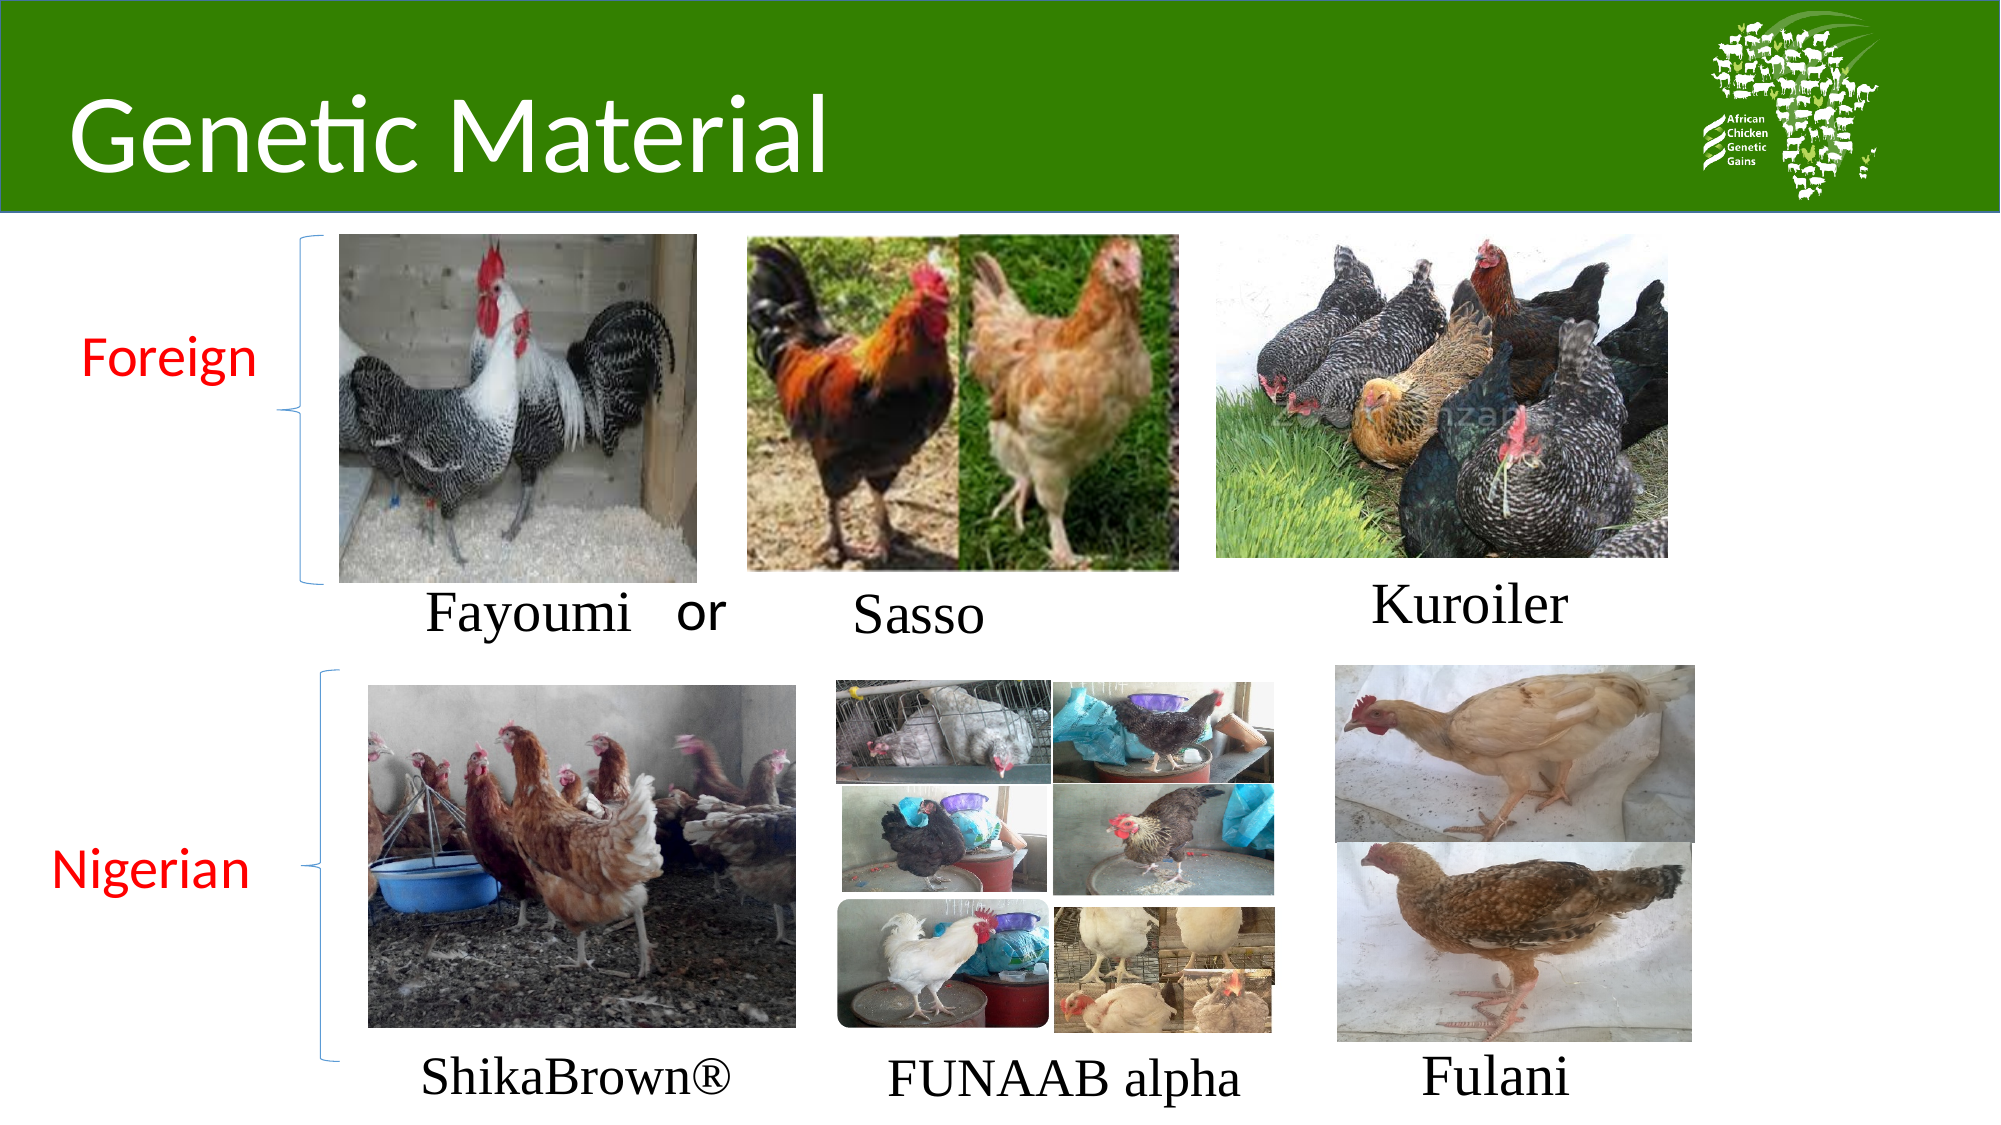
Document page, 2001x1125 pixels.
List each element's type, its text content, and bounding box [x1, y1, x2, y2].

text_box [36, 234, 1695, 1125]
text_box [0, 0, 2000, 213]
text_box Genetic Material [53, 52, 848, 203]
picture [1703, 11, 1881, 201]
